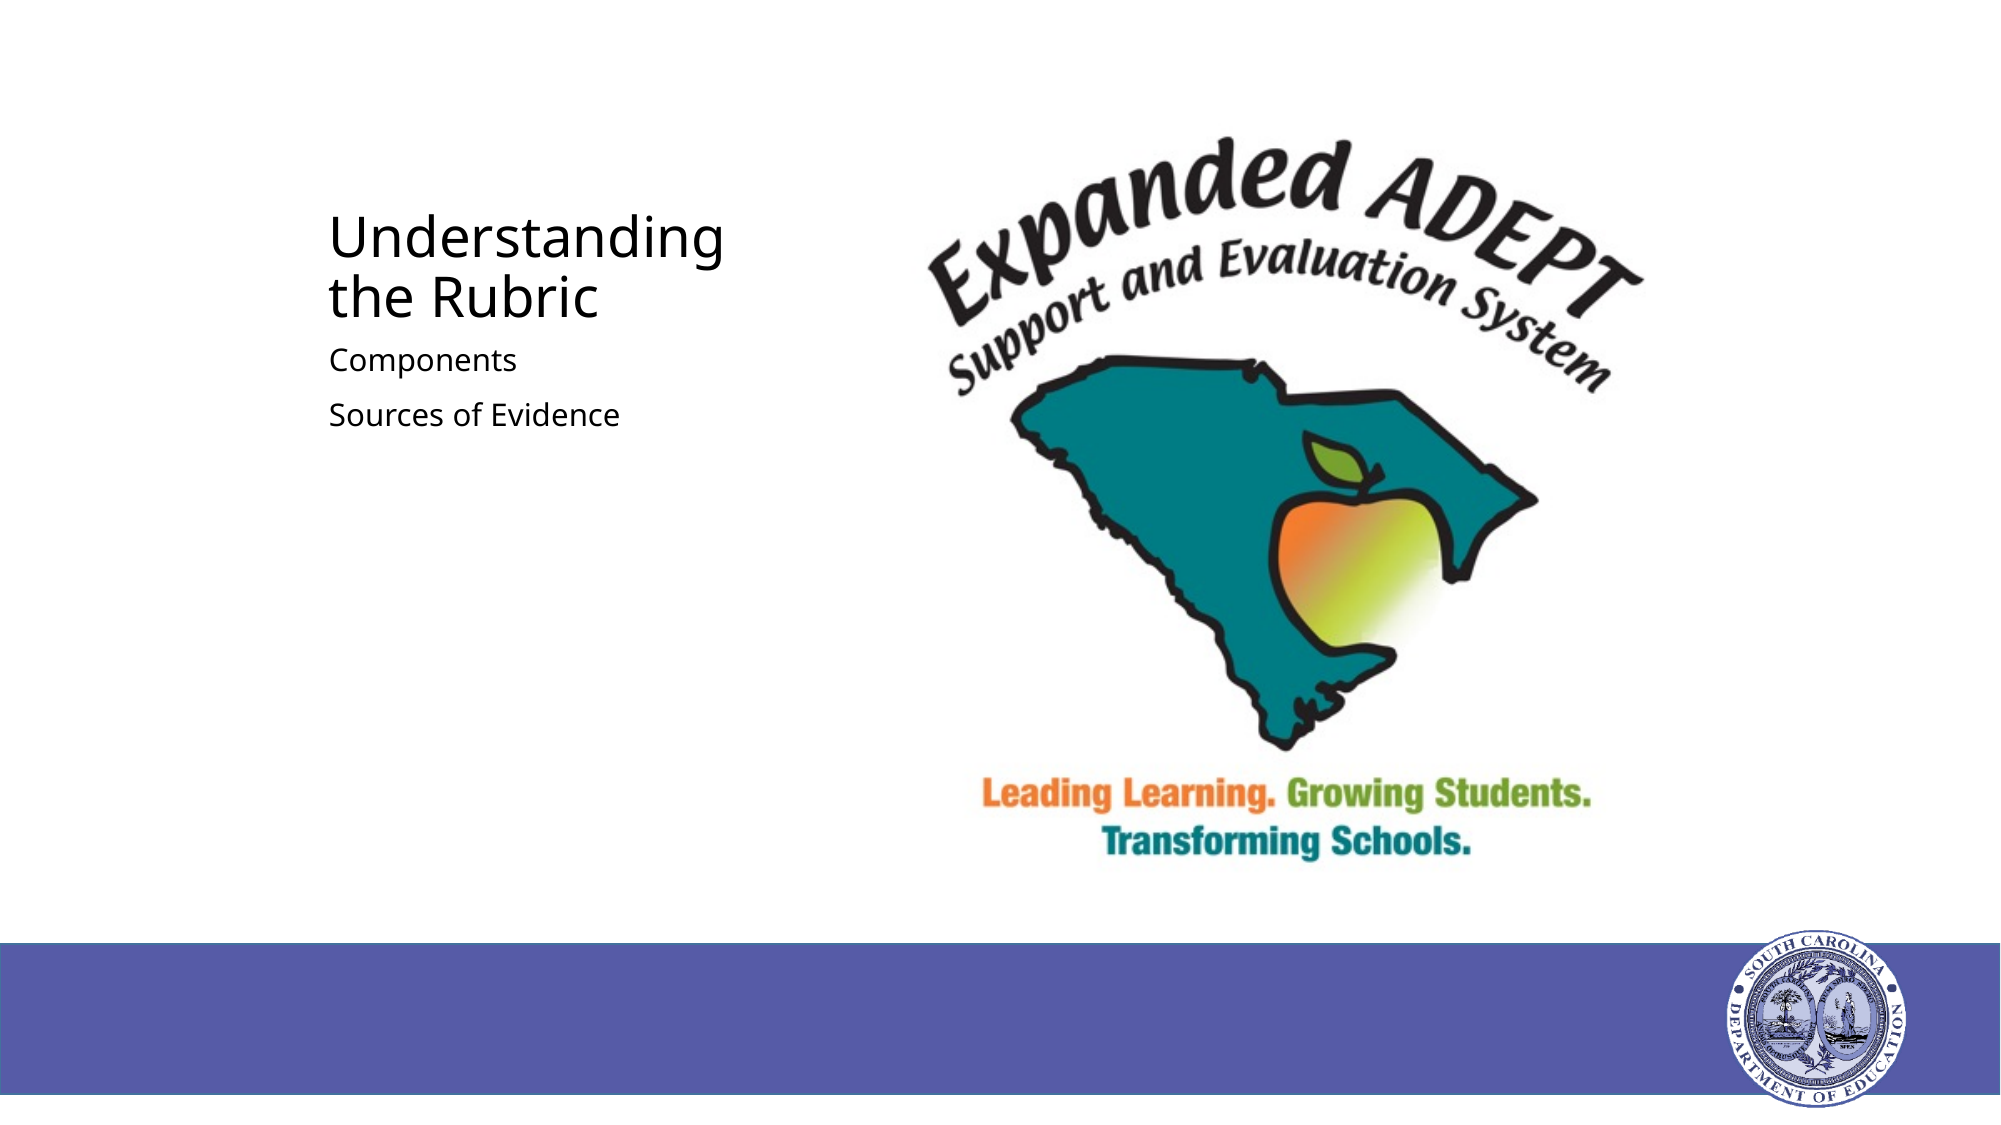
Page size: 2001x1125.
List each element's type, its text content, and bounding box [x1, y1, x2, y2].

picture [885, 97, 1686, 898]
list Components Sources of Evidence [314, 337, 821, 920]
picture [1723, 928, 1907, 1109]
title Understanding the Rubric [314, 75, 821, 337]
